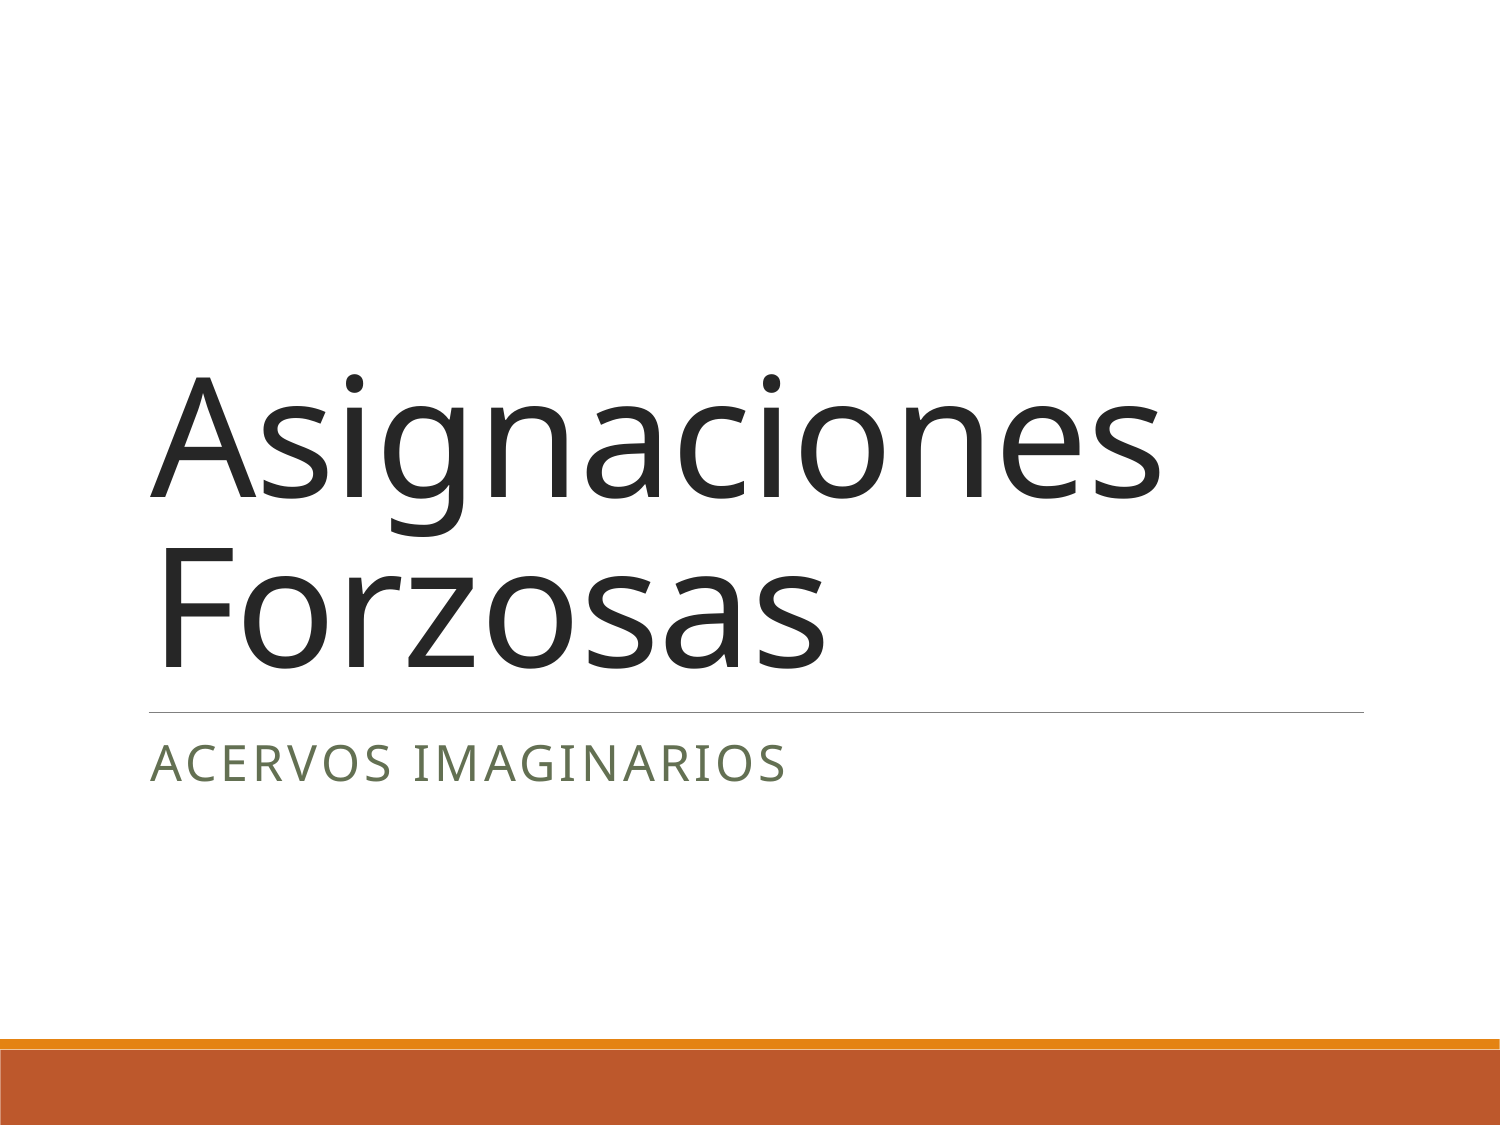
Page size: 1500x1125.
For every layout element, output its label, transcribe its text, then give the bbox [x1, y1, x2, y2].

title Asignaciones Forzosas [135, 124, 1373, 710]
list Acervos Imaginarios [135, 730, 1373, 918]
